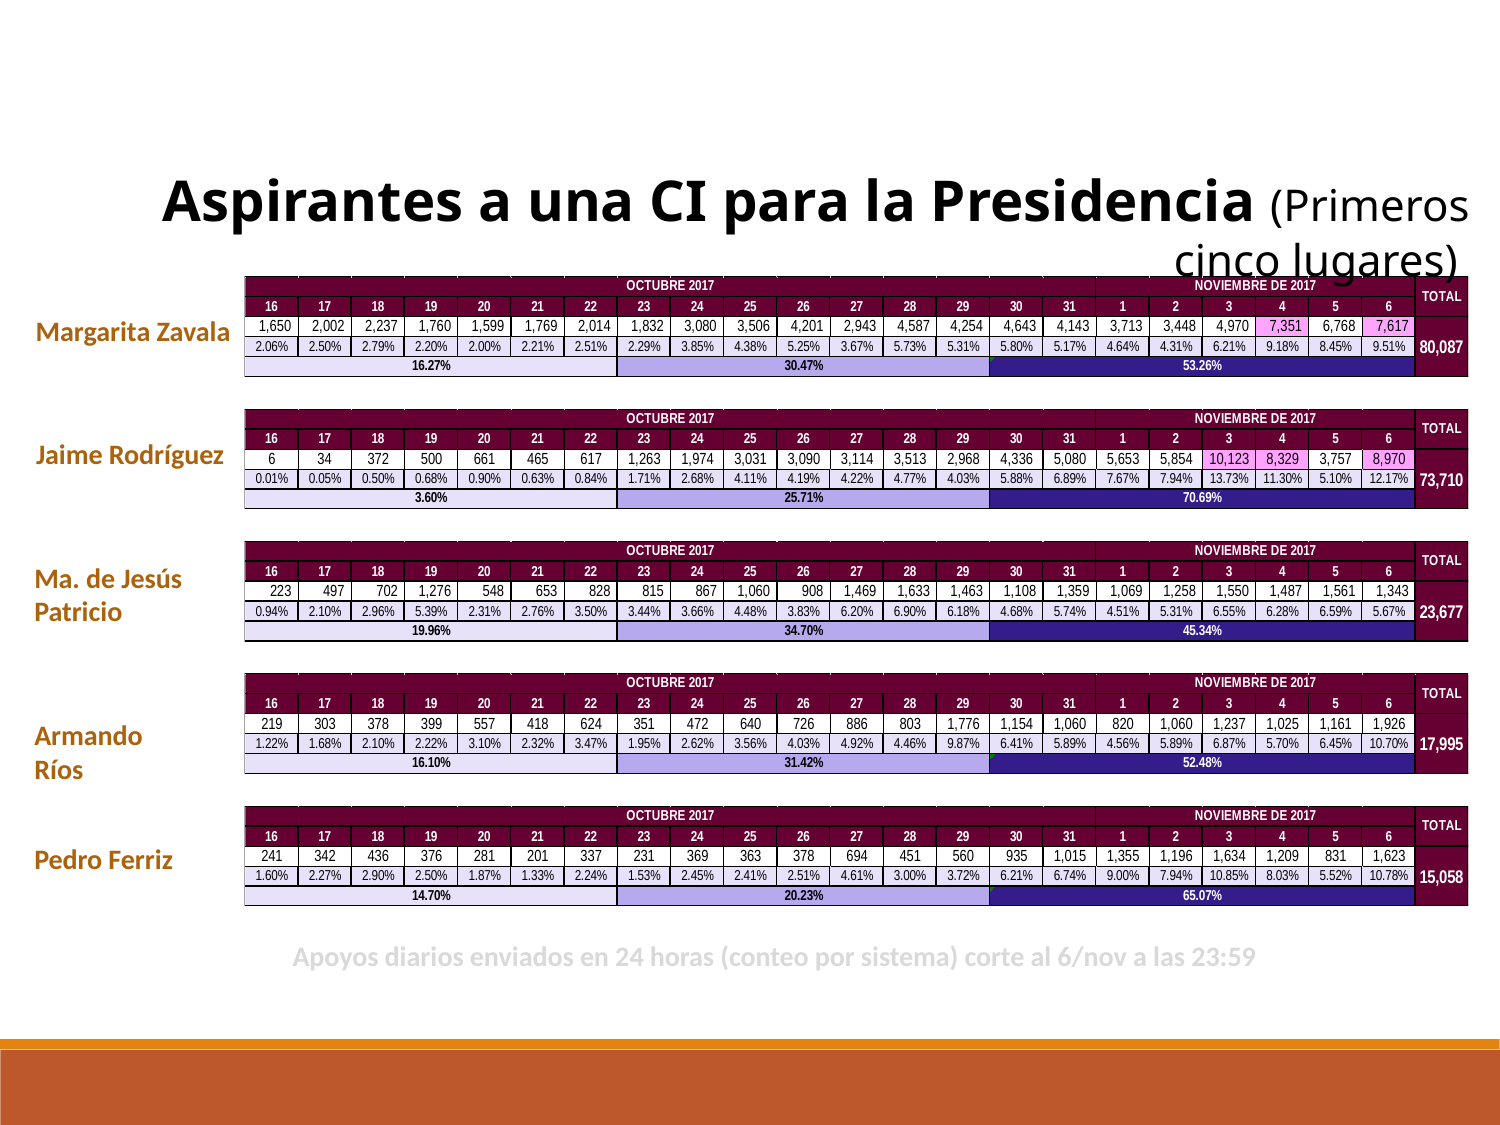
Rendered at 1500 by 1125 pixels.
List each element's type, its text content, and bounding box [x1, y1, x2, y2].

picture [243, 408, 1470, 510]
text_box Ma. de Jesús Patricio [19, 552, 234, 635]
text_box Apoyos diarios enviados en 24 horas (conteo por sistema) corte al 6/nov a las 23:59 [277, 930, 1273, 980]
text_box Armando Ríos [19, 710, 209, 793]
picture [243, 540, 1470, 643]
text_box Aspirantes a una CI para la Presidencia (Primeros cinco lugares) [80, 157, 1485, 293]
picture [243, 805, 1470, 908]
text_box Pedro Ferriz [19, 833, 209, 883]
picture [243, 673, 1470, 775]
picture [243, 276, 1470, 378]
text_box Jaime Rodríguez [21, 429, 240, 478]
text_box Margarita Zavala [20, 306, 241, 355]
